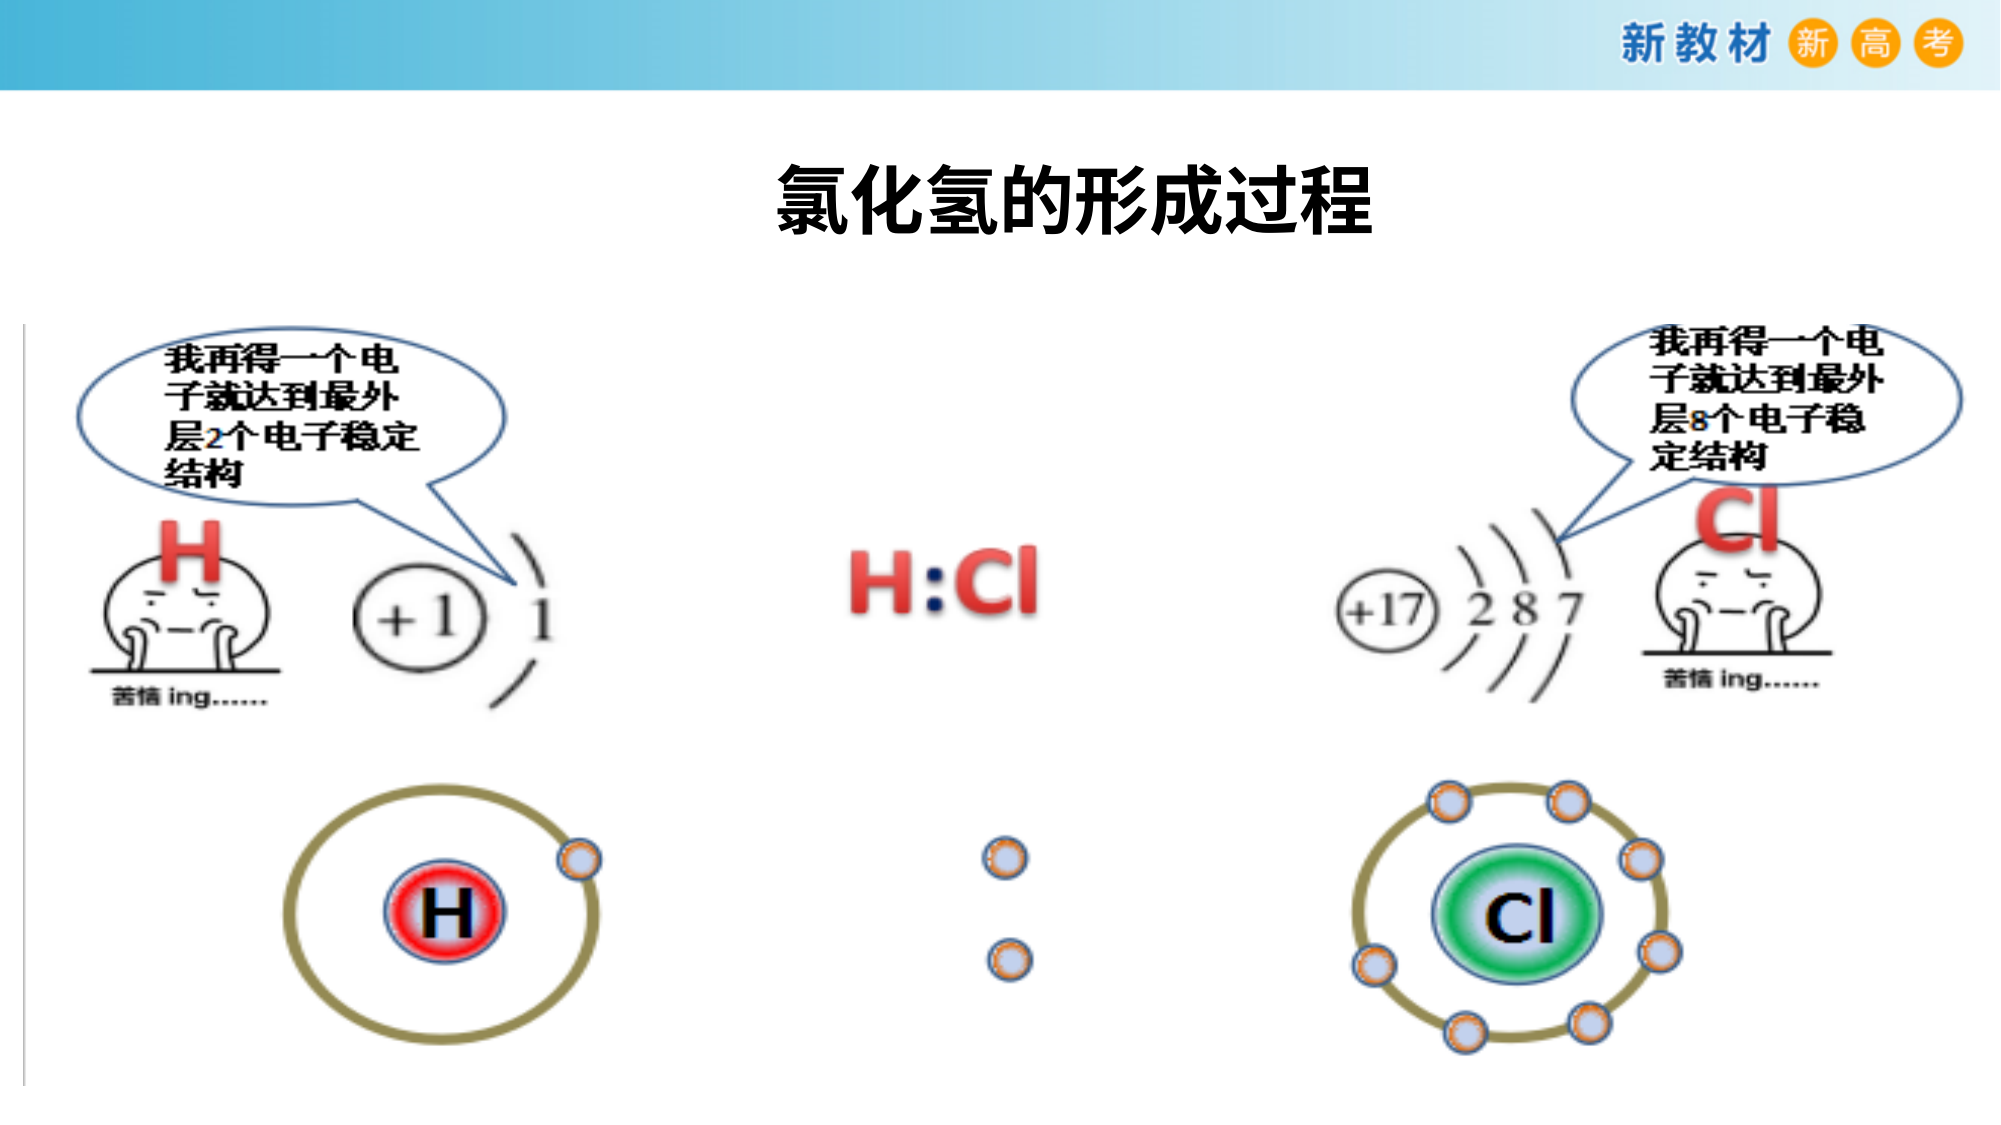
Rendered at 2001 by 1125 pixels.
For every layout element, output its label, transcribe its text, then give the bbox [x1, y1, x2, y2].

text_box 氯化氢的形成过程 [760, 145, 1390, 251]
picture [0, 0, 2001, 1125]
